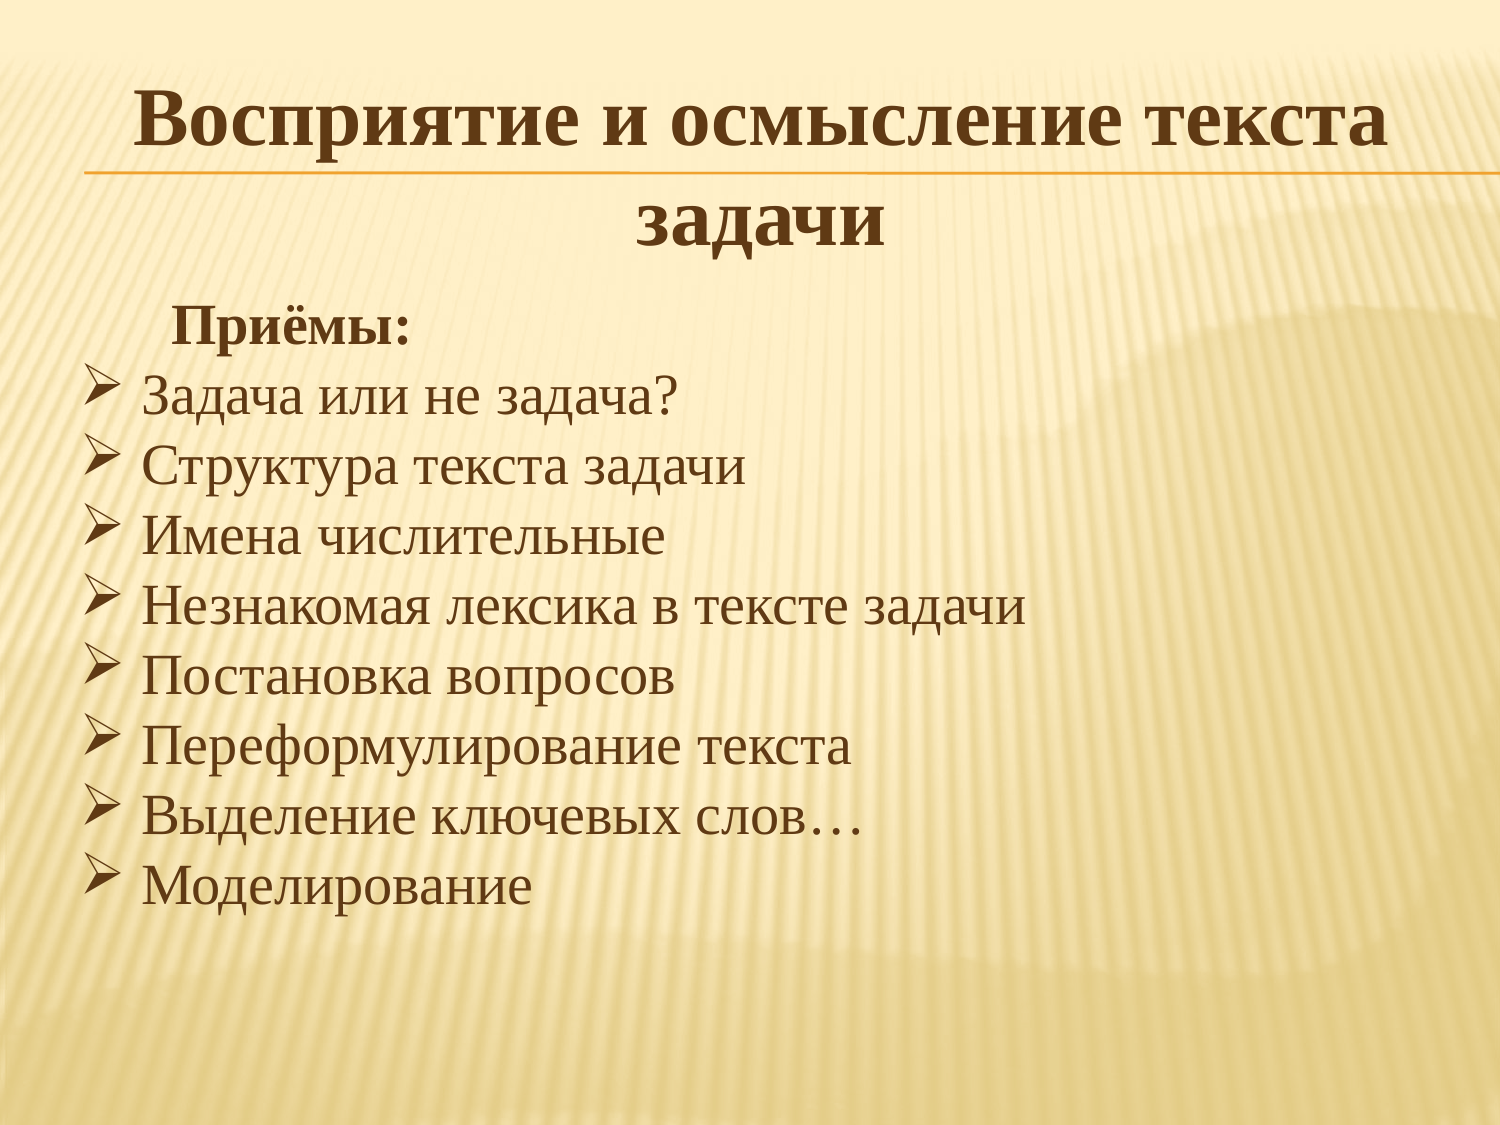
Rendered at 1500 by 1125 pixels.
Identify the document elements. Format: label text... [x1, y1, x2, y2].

text_box Приёмы: Задача или не задача? Структура текста задачи Имена числительные Незнакомая лексика в тексте задачи Постановка вопросов Переформулирование текста Выделение ключевых слов… Моделирование [64, 278, 1424, 924]
text_box Восприятие и осмысление текста задачи [64, 54, 1459, 270]
